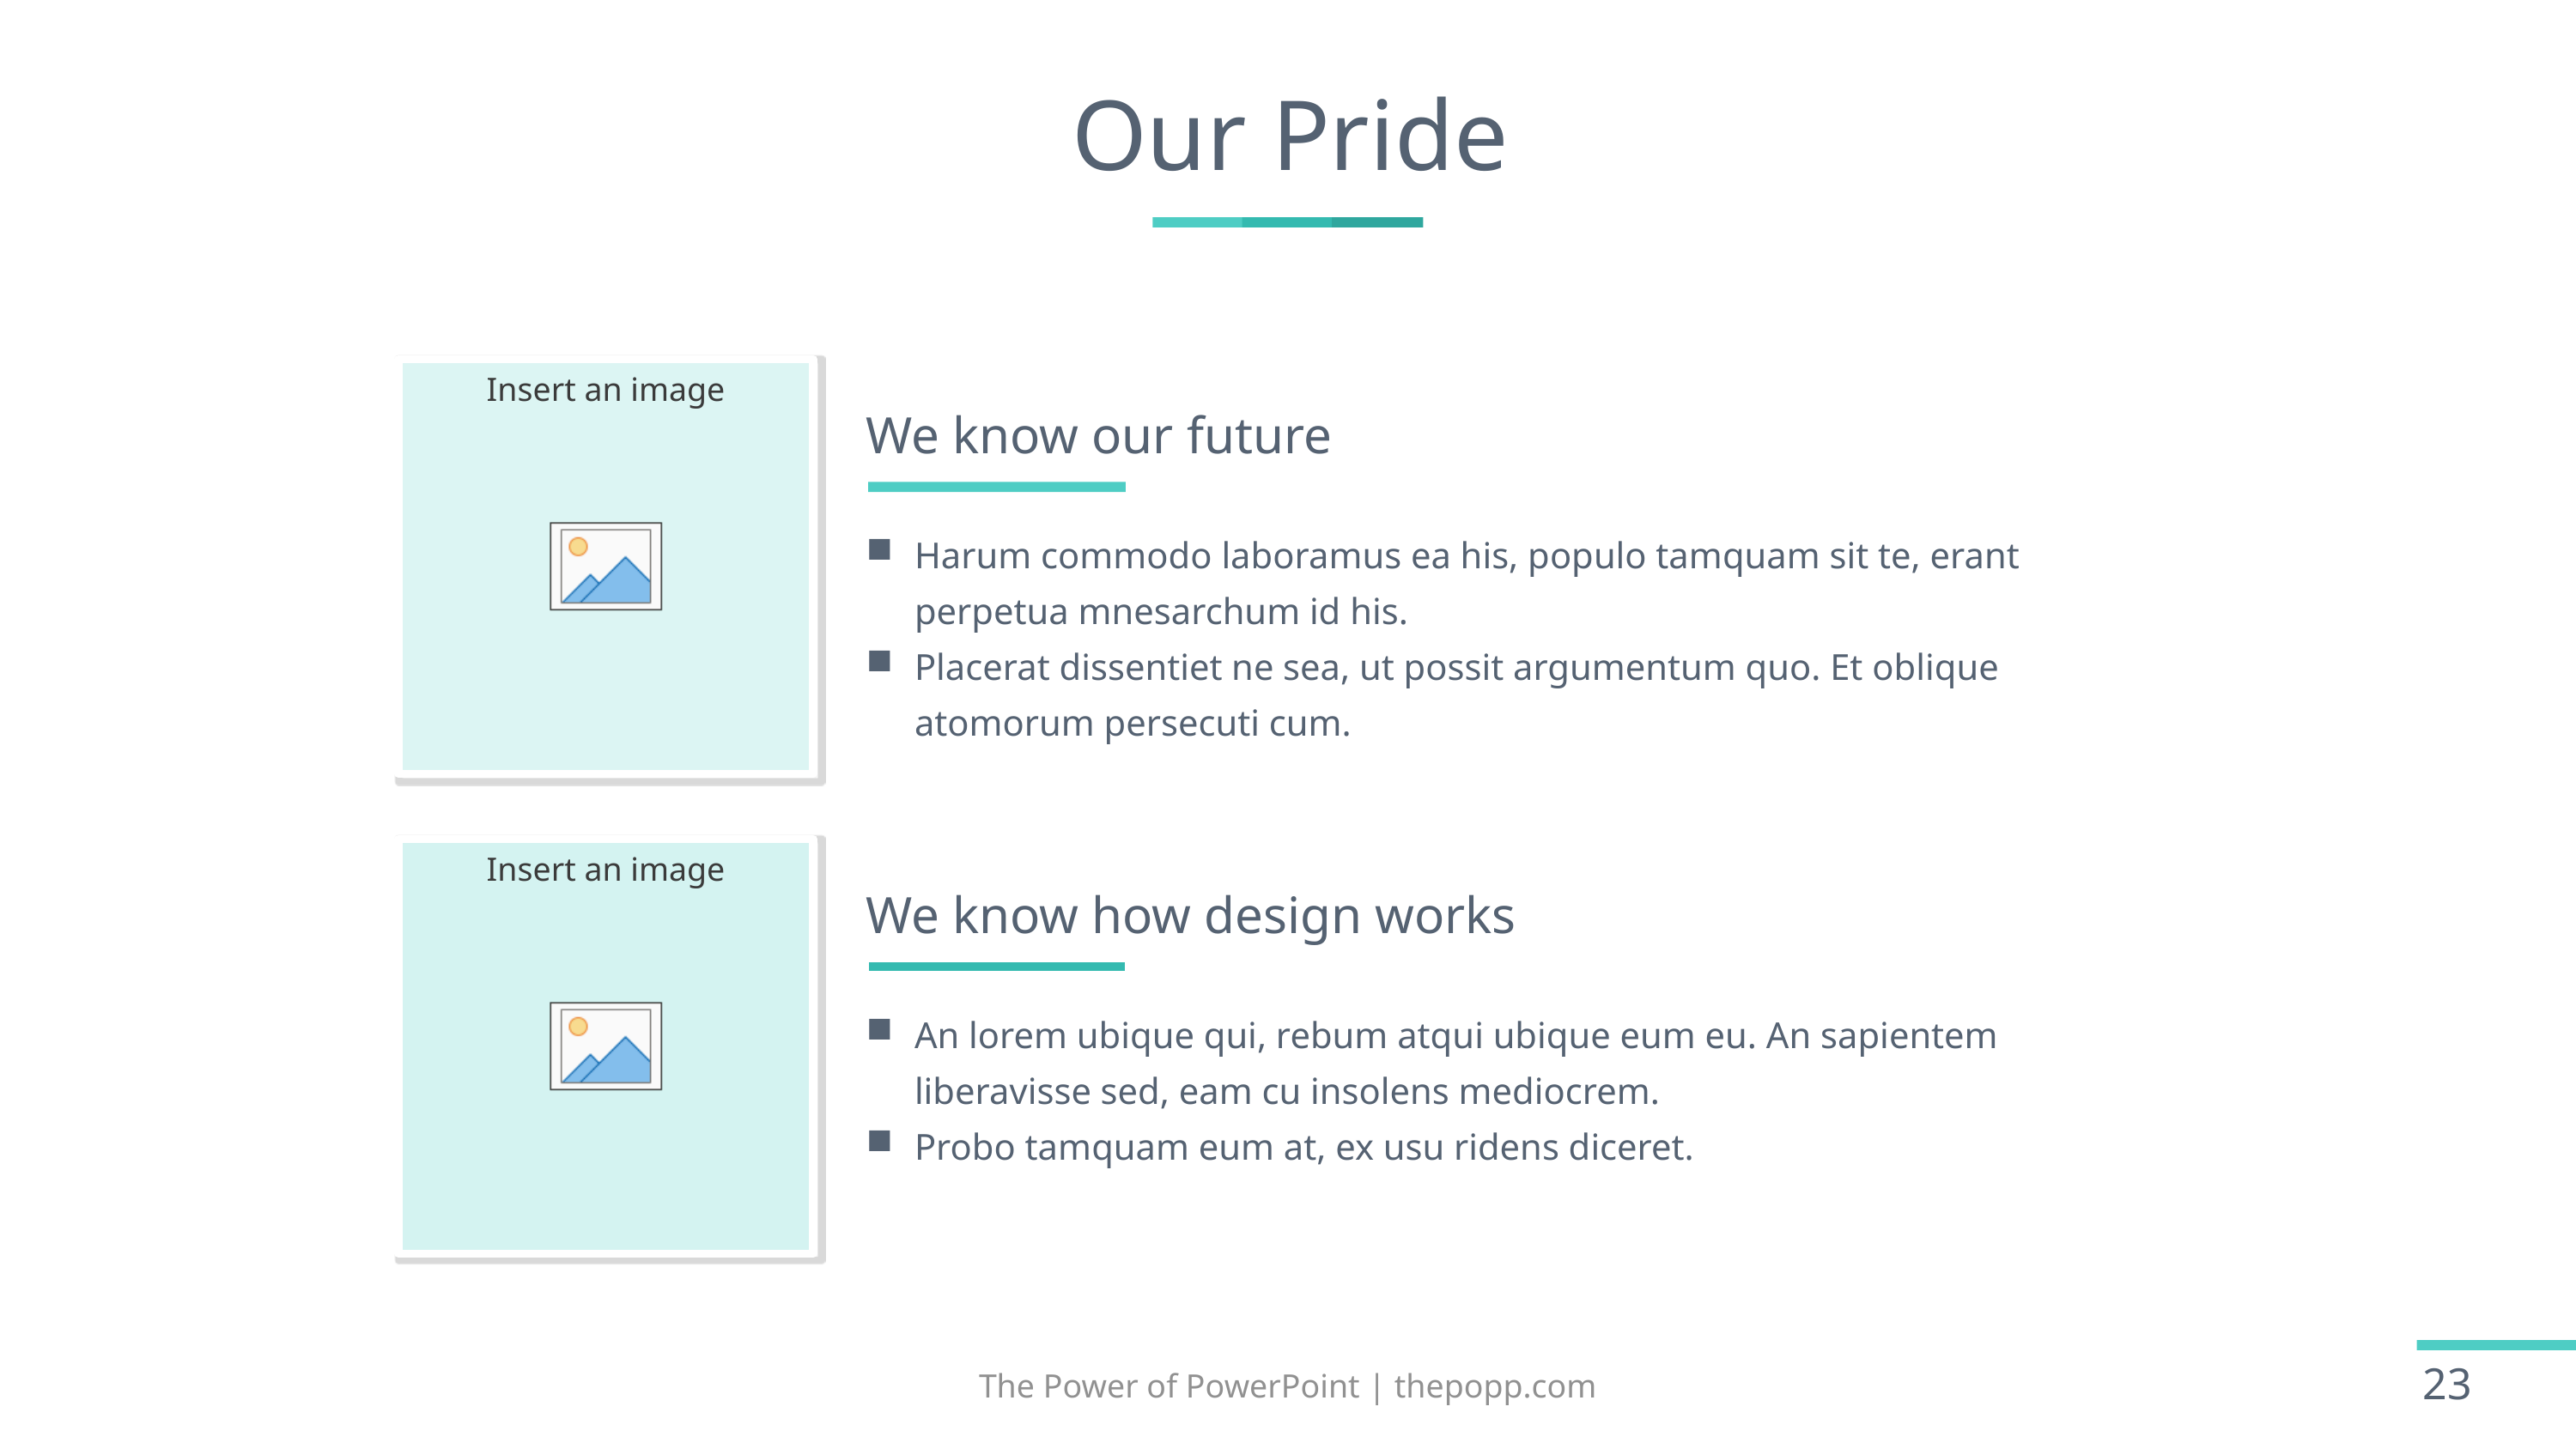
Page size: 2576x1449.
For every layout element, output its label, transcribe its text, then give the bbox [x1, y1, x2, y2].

footer The Power of PowerPoint | thepopp.com [853, 1349, 1723, 1427]
picture [402, 363, 810, 770]
list Harum commodo laboramus ea his, populo tamquam sit te, erant perpetua mnesarchum id his. Placerat dissentiet ne sea, ut possit argumentum quo. Et oblique atomorum persecuti cum. [853, 513, 2104, 755]
list We know how design works [853, 860, 2104, 967]
title Our Pride [69, 49, 2512, 230]
picture [402, 842, 810, 1250]
list An lorem ubique qui, rebum atqui ubique eum eu. An sapientem liberavisse sed, eam cu insolens mediocrem. Probo tamquam eum at, ex usu ridens diceret. [853, 993, 2104, 1235]
slide_number 23 [2409, 1351, 2576, 1421]
list We know our future [853, 380, 2104, 487]
